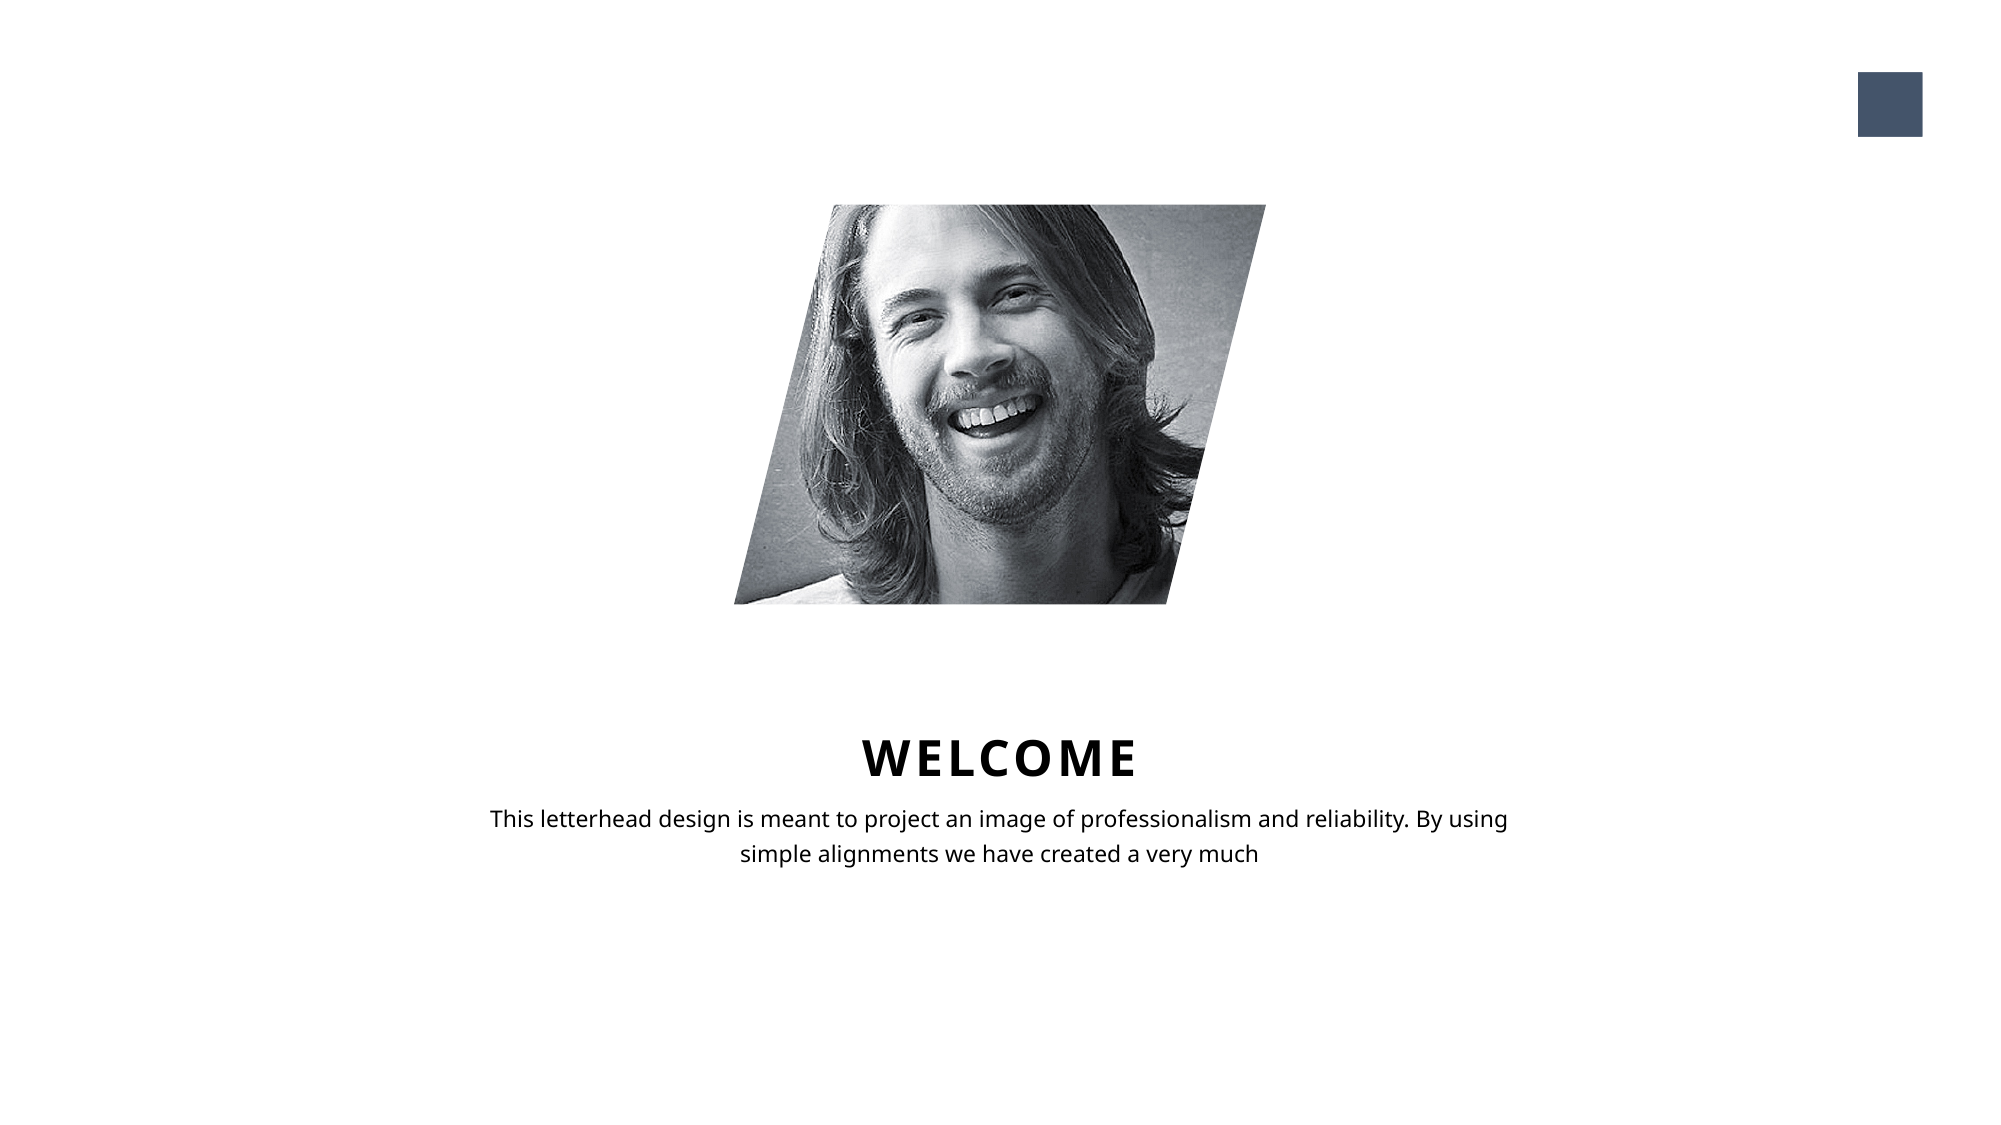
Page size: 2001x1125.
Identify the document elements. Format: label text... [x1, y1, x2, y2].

slide_number 3 [1854, 78, 1927, 130]
text_box [1857, 71, 1924, 78]
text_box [479, 731, 1521, 860]
text_box [1857, 130, 1924, 138]
picture [733, 204, 1266, 605]
